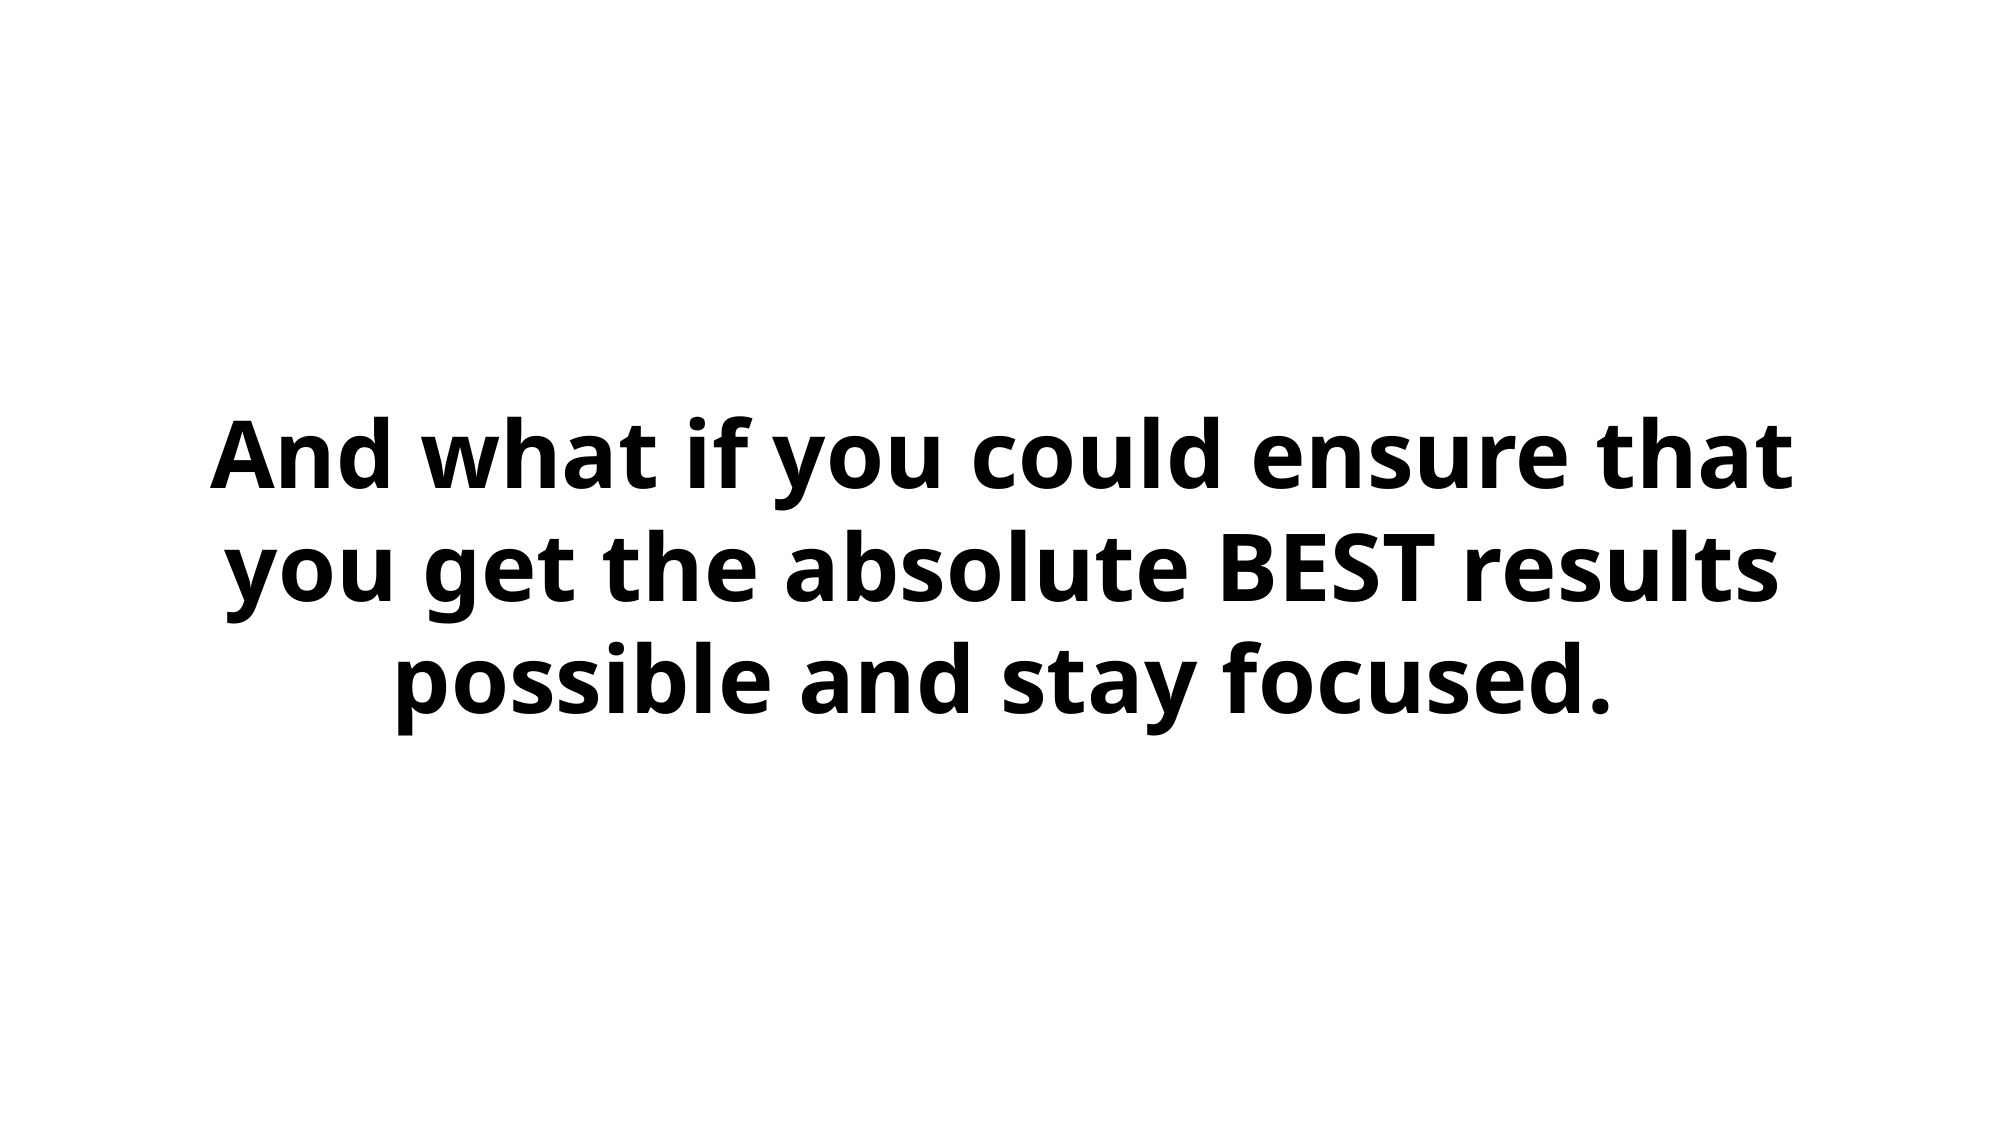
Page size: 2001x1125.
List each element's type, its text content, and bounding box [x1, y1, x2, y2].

text_box And what if you could ensure that you get the absolute BEST results possible and stay focused. [174, 387, 1832, 740]
